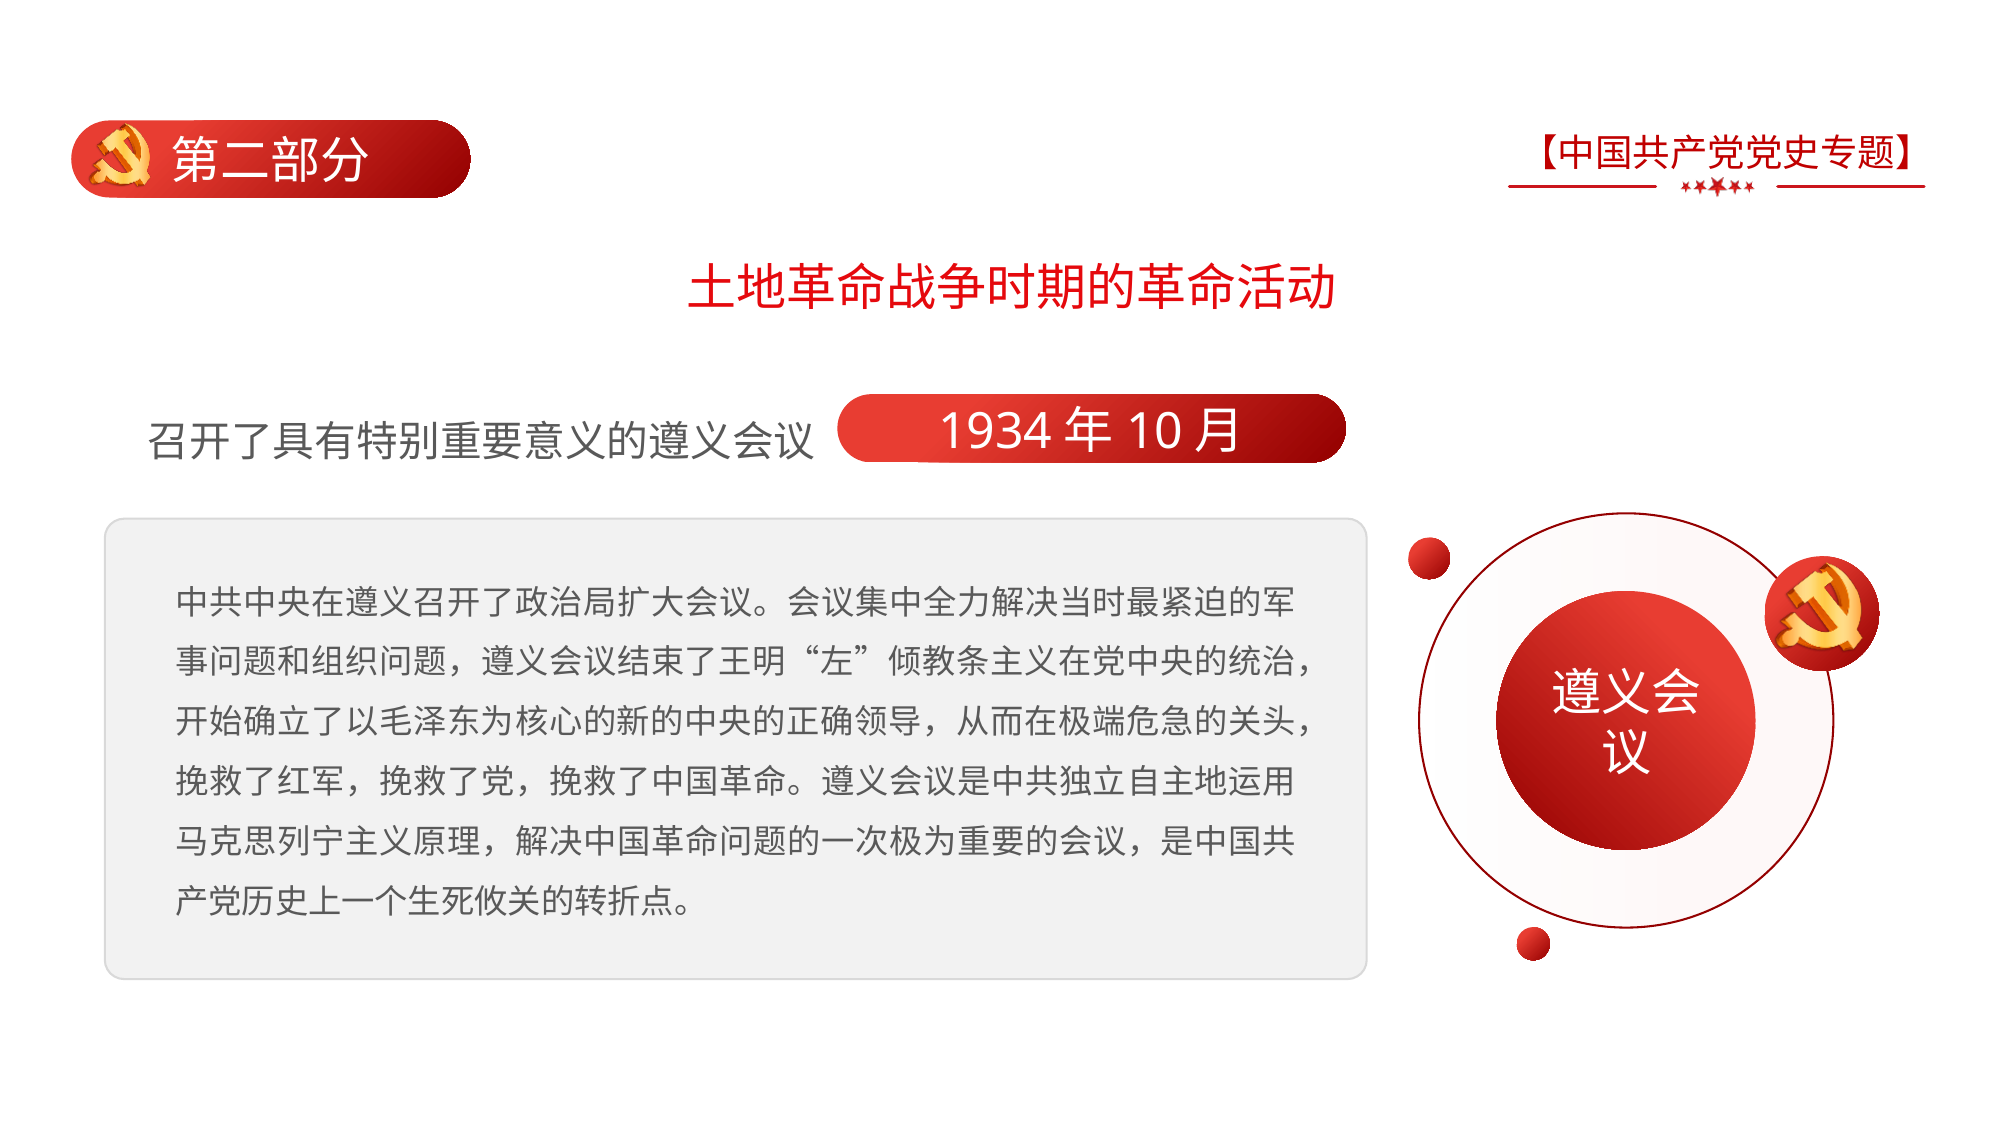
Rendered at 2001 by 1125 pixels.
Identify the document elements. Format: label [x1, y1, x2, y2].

text_box [1188, 119, 1953, 198]
text_box [71, 104, 471, 205]
text_box [1751, 536, 1893, 677]
text_box [104, 518, 1367, 980]
text_box [1419, 513, 1834, 928]
text_box [0, 0, 2000, 1125]
